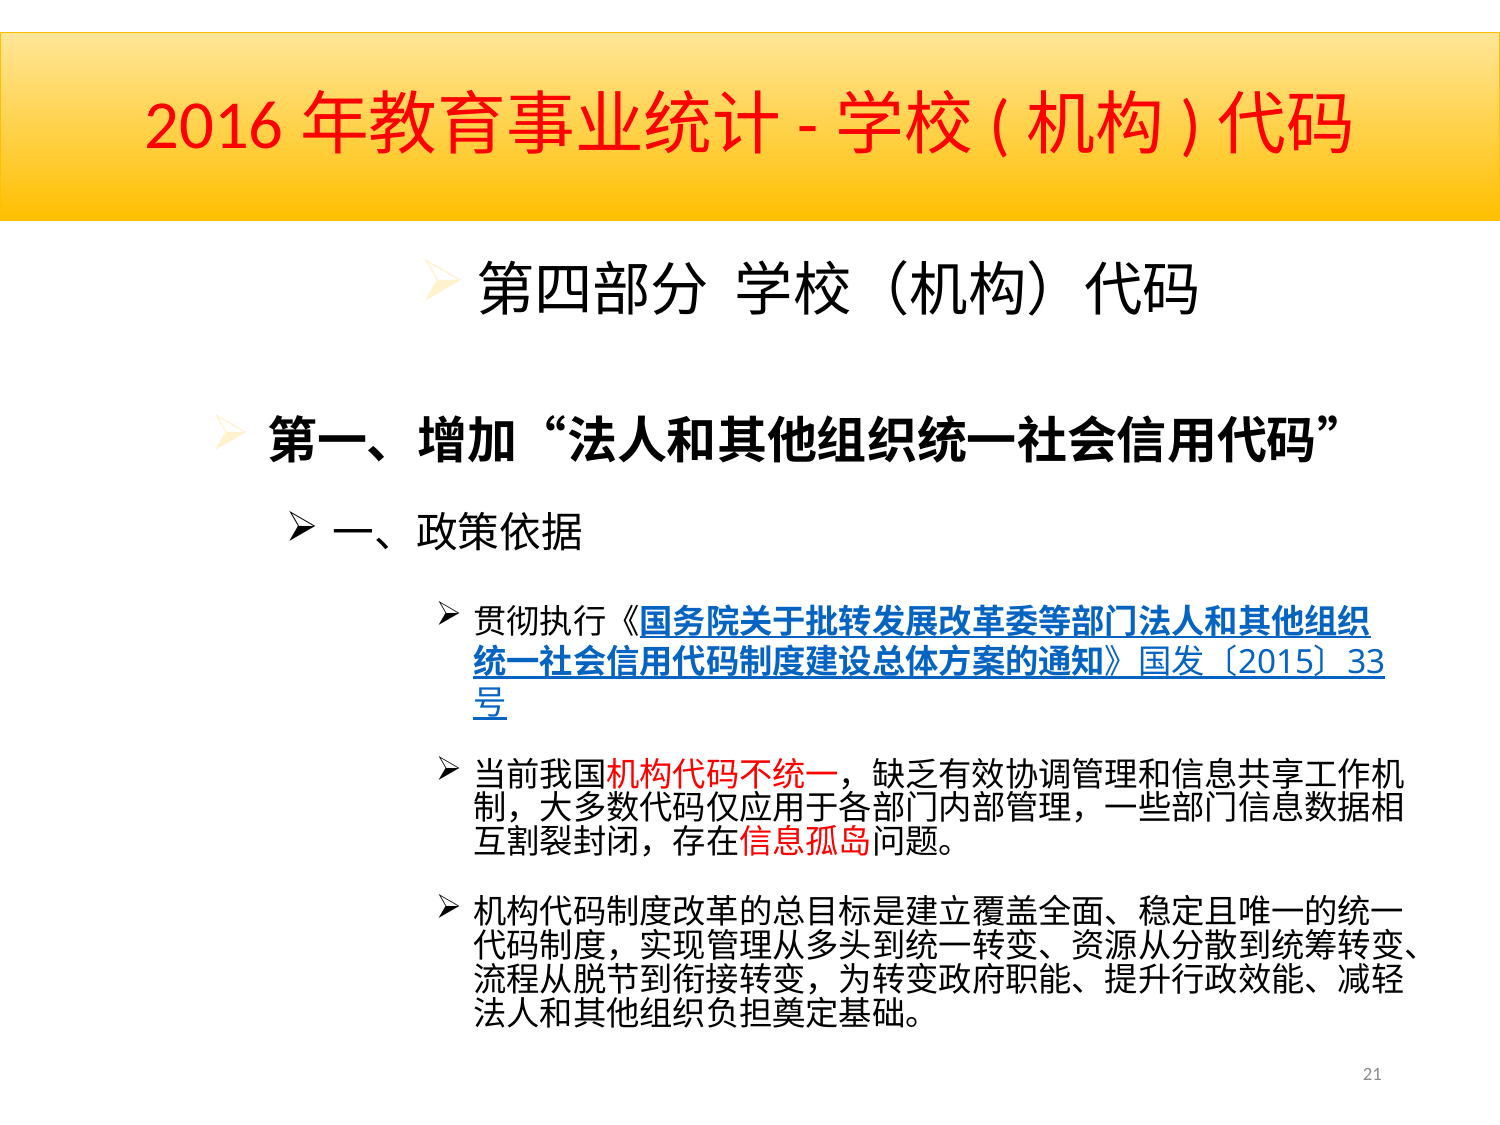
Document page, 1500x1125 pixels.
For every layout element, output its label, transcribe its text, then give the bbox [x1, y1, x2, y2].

title 2016年教育事业统计-学校(机构)代码 [0, 32, 1500, 221]
text_box 第四部分 学校（机构）代码 第一、增加“法人和其他组织统一社会信用代码” 一、政策依据 贯彻执行《国务院关于批转发展改革委等部门法人和其他组织统一社会信用代码制度建设总体方案的通知》国发〔2015〕33号 当前我国机构代码不统一，缺乏有效协调管理和信息共享工作机制，大多数代码仅应用于各部门内部管理，一些部门信息数据相互割裂封闭，存在信息孤岛问题。 机构代码制度改革的总目标是建立覆盖全面、稳定且唯一的统一代码制度，实现管理从多头到统一转变、资源从分散到统筹转变、流程从脱节到衔接转变，为转变政府职能、提升行政效能、减轻法人和其他组织负担奠定基础。 [195, 255, 1425, 1053]
slide_number 21 [1059, 1042, 1397, 1103]
